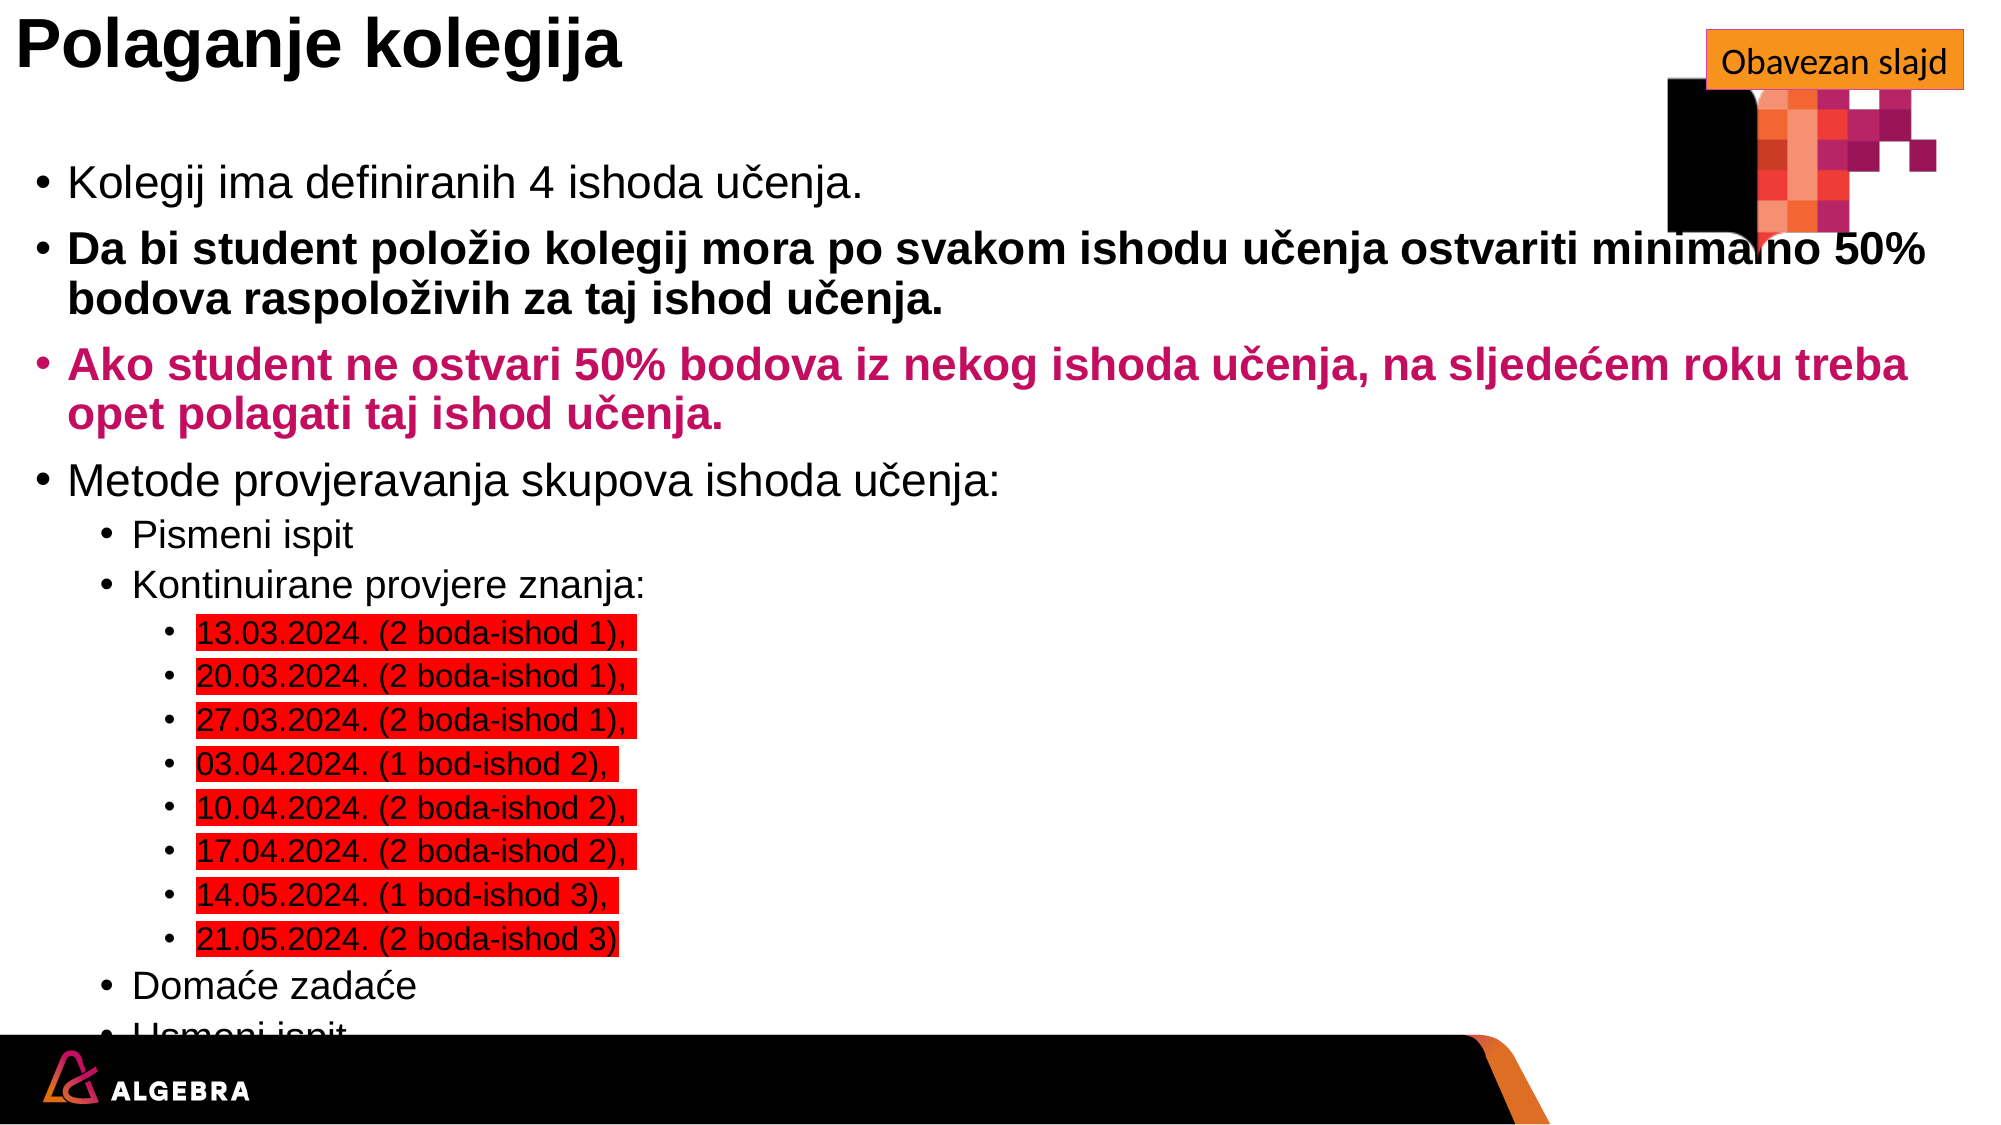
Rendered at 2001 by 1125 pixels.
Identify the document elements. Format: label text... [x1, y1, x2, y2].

picture [1667, 49, 1937, 260]
list Kolegij ima definiranih 4 ishoda učenja. Da bi student položio kolegij mora po svakom ishodu učenja ostvariti minimalno 50% bodova raspoloživih za taj ishod učenja. Ako student ne ostvari 50% bodova iz nekog ishoda učenja, na sljedećem roku treba opet polagati taj ishod učenja. Metode provjeravanja skupova ishoda učenja: Pismeni ispit Kontinuirane provjere znanja: 13.03.2024. (2 boda-ishod 1), 20.03.2024. (2 boda-ishod 1), 27.03.2024. (2 boda-ishod 1), 03.04.2024. (1 bod-ishod 2), 10.04.2024. (2 boda-ishod 2), 17.04.2024. (2 boda-ishod 2), 14.05.2024. (1 bod-ishod 3), 21.05.2024. (2 boda-ishod 3) Domaće zadaće Usmeni ispit [20, 151, 2000, 1076]
text_box Obavezan slajd [1706, 29, 1964, 90]
picture [0, 1034, 1733, 1125]
title Polaganje kolegija [0, 0, 1725, 91]
